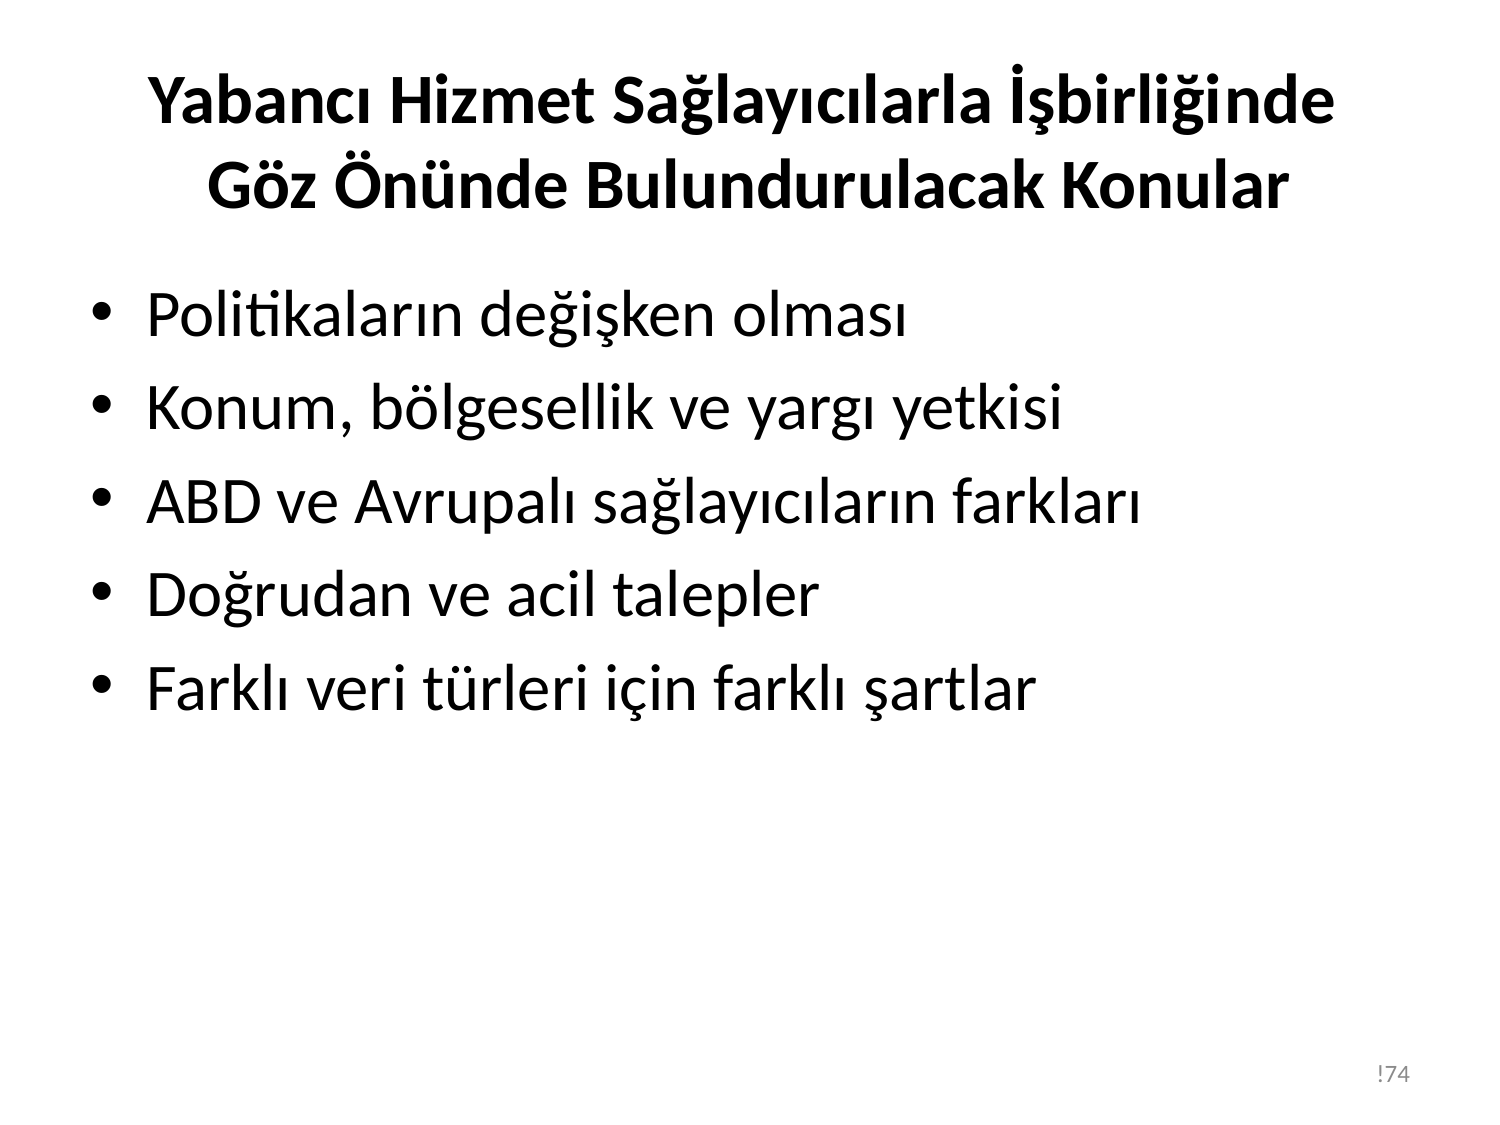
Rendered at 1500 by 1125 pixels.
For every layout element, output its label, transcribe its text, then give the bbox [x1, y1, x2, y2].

list Politikaların değişken olması Konum, bölgesellik ve yargı yetkisi ABD ve Avrupalı sağlayıcıların farkları Doğrudan ve acil talepler Farklı veri türleri için farklı şartlar [75, 262, 1425, 1005]
slide_number !74 [1074, 1042, 1425, 1103]
title Yabancı Hizmet Sağlayıcılarla İşbirliğinde Göz Önünde Bulundurulacak Konular [75, 45, 1425, 233]
